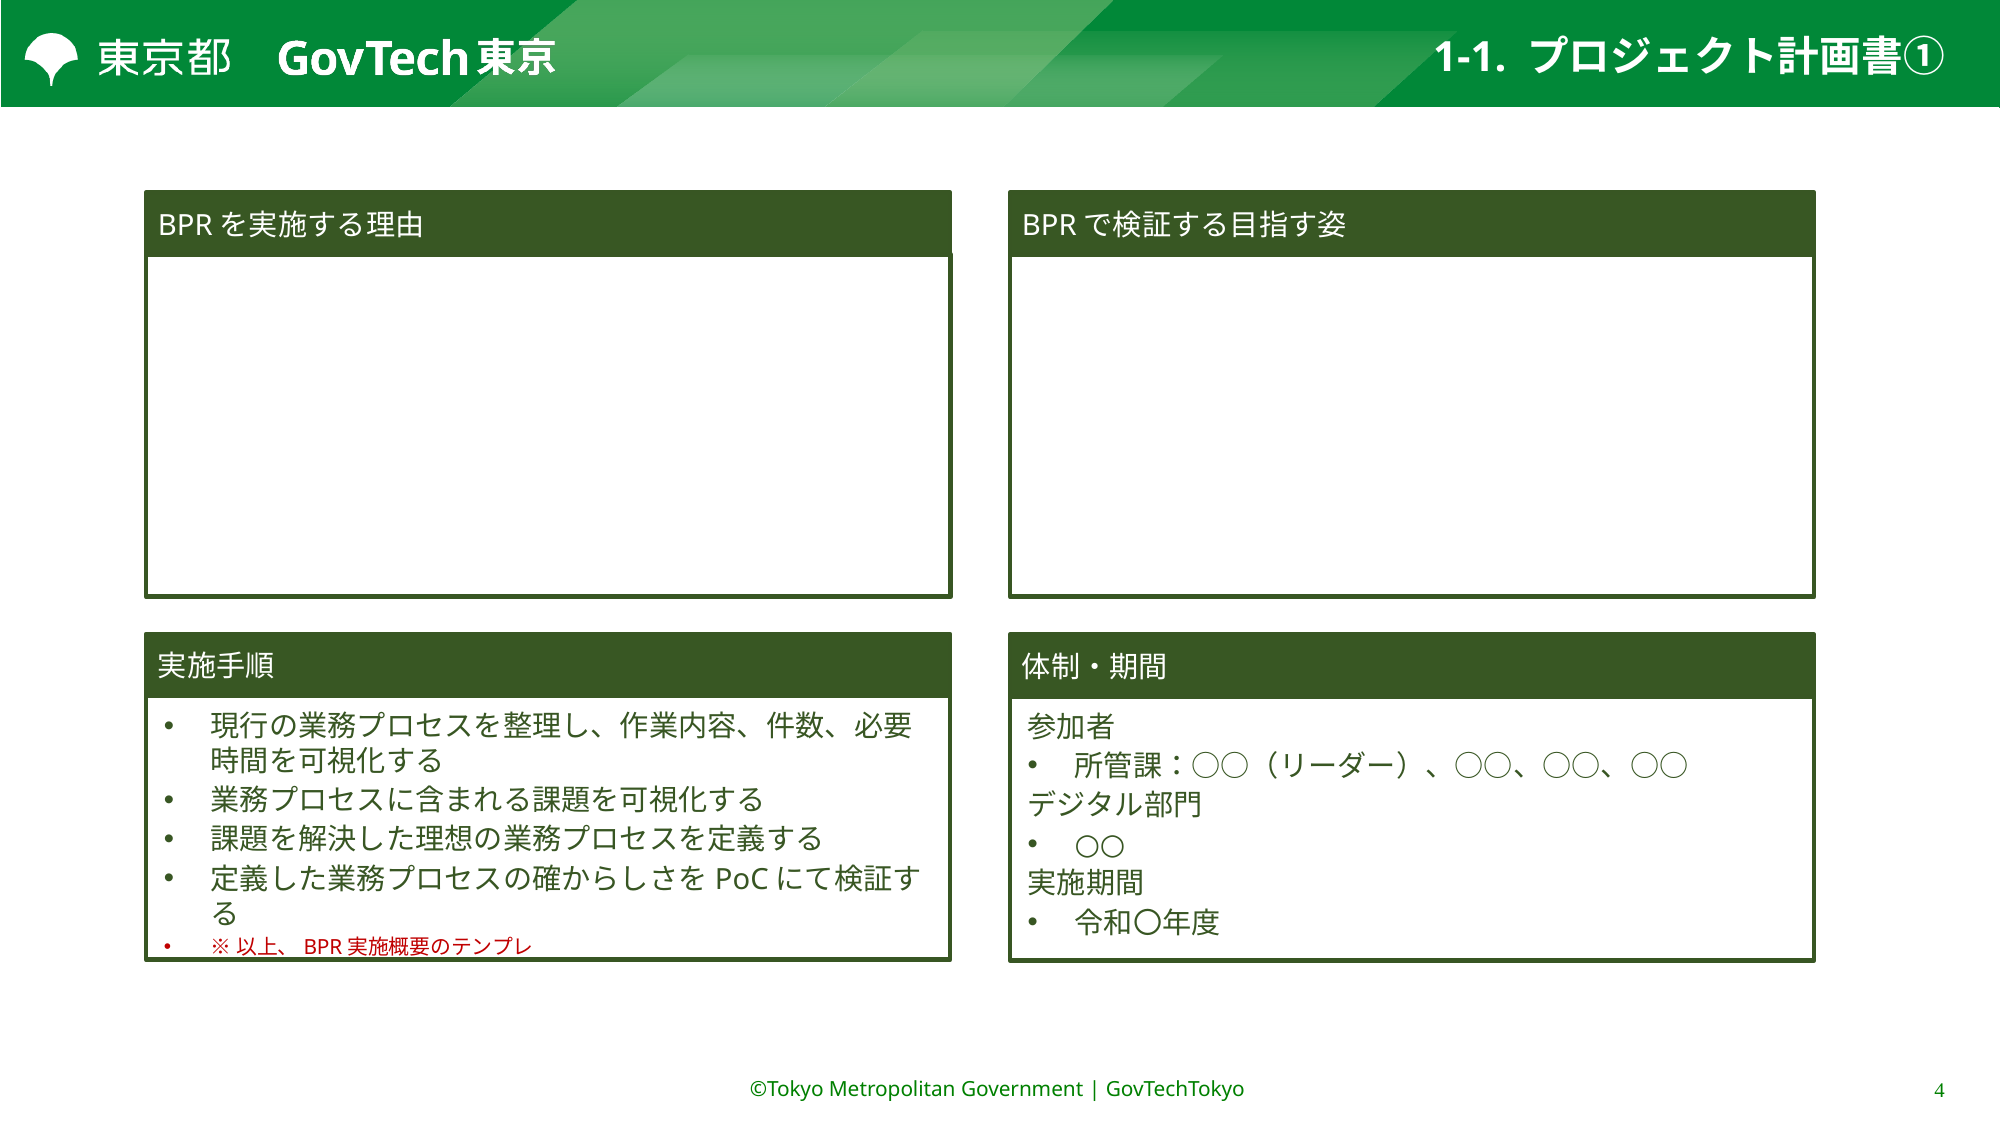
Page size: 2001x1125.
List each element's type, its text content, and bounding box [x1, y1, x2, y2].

title 1-1. プロジェクト計画書① [639, 19, 1945, 96]
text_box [1010, 634, 1815, 961]
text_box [146, 192, 951, 597]
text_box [146, 633, 951, 960]
picture [273, 30, 559, 81]
picture [24, 33, 230, 86]
footer ©Tokyo Metropolitan Government | GovTechTokyo [662, 1075, 1338, 1105]
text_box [1010, 192, 1815, 597]
slide_number 4 [1412, 1076, 1945, 1106]
